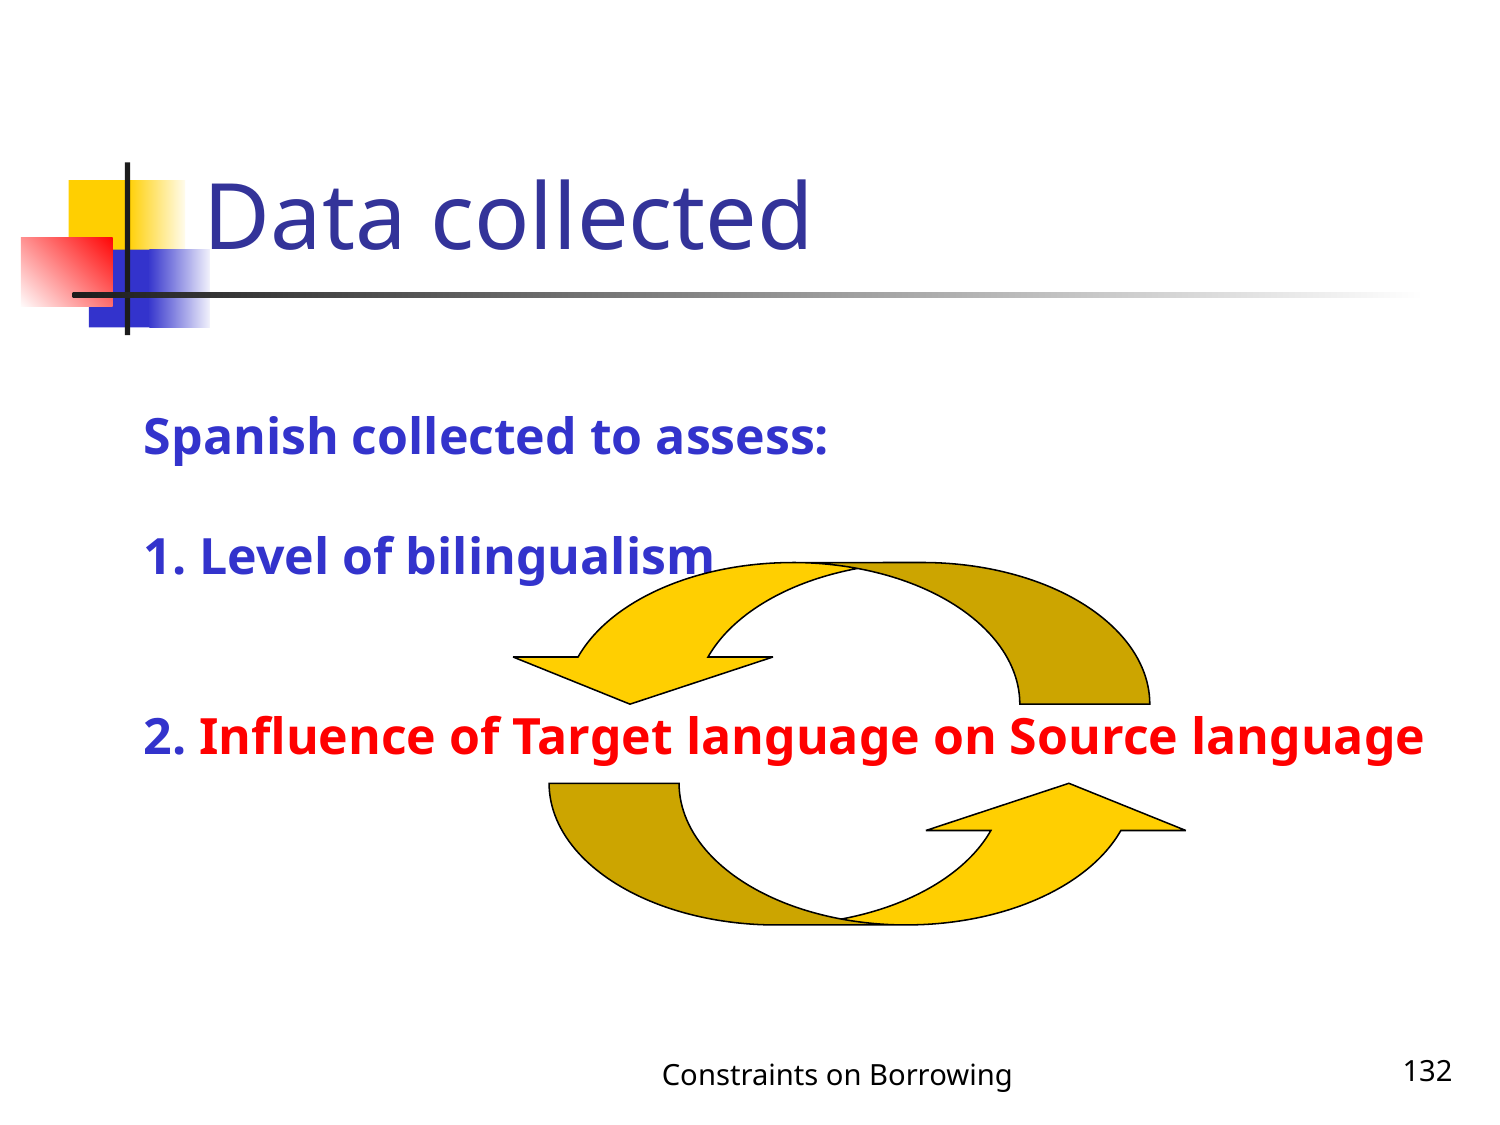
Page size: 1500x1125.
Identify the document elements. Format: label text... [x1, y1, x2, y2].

title Data collected [188, 34, 1468, 276]
text_box [513, 562, 1150, 705]
text_box [825, 563, 1150, 704]
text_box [550, 784, 869, 924]
footer Constraints on Borrowing [599, 1023, 1076, 1100]
slide_number 132 [1154, 1023, 1468, 1100]
text_box Spanish collected to assess: 1. Level of bilingualism 2. Influence of Target language on Source language [129, 397, 1441, 832]
text_box [549, 783, 1186, 925]
